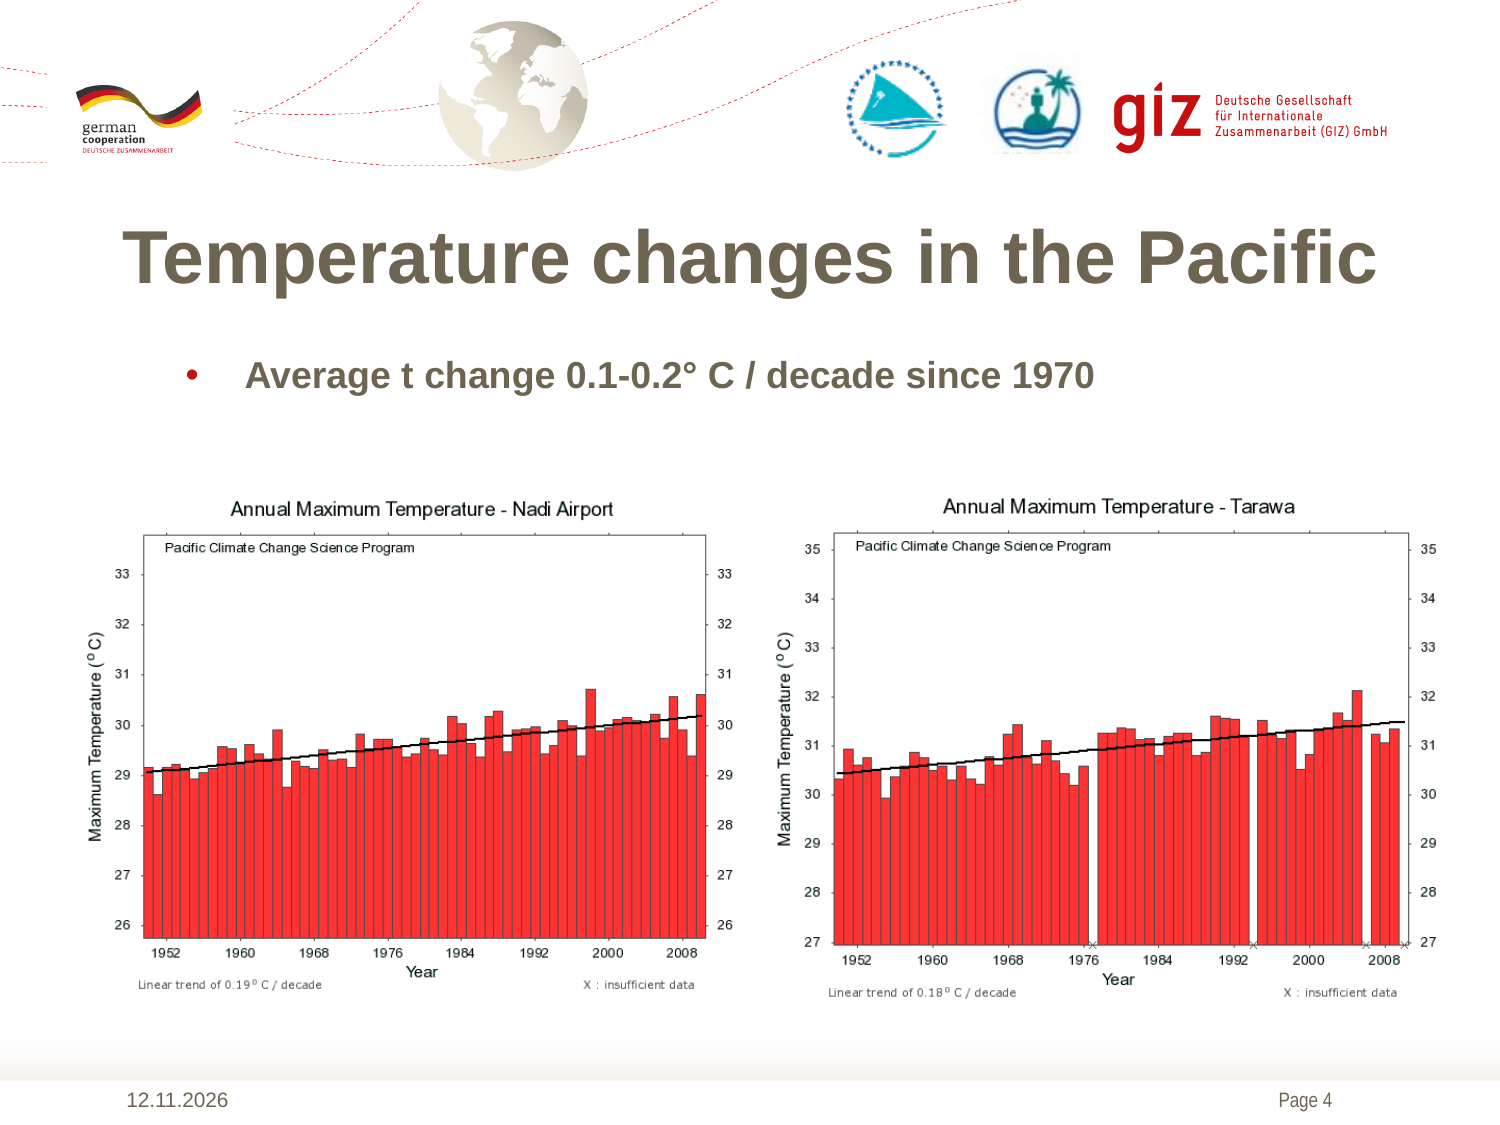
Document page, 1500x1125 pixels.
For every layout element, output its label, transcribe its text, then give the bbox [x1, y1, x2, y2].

title Temperature changes in the Pacific [46, 200, 1455, 303]
list Average t change 0.1-0.2° C / decade since 1970 [170, 343, 1409, 1021]
picture [0, 490, 1500, 1081]
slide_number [111, 1079, 325, 1121]
picture [0, 0, 1500, 194]
